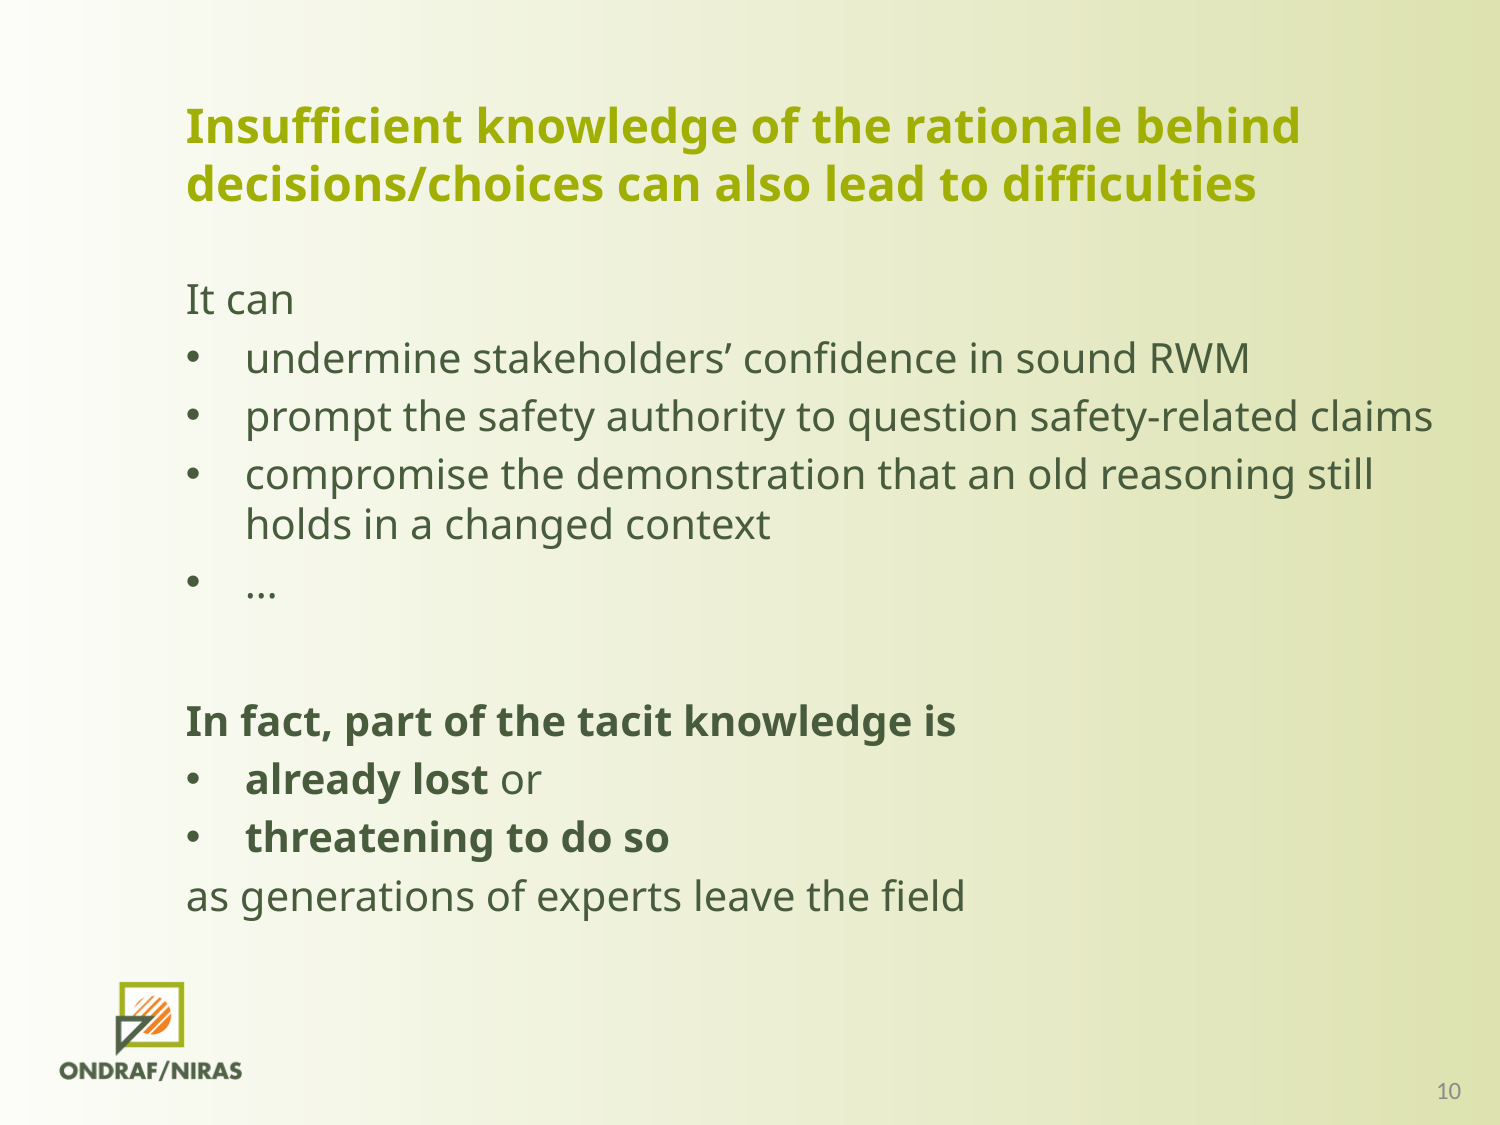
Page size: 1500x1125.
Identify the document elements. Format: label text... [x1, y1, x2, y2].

picture [53, 975, 246, 1085]
list It can undermine stakeholders’ confidence in sound RWM prompt the safety authority to question safety-related claims compromise the demonstration that an old reasoning still holds in a changed context … In fact, part of the tacit knowledge is already lost or threatening to do so as generations of experts leave the field [171, 265, 1500, 998]
list Insufficient knowledge of the rationale behind decisions/choices can also lead to difficulties [171, 88, 1500, 265]
